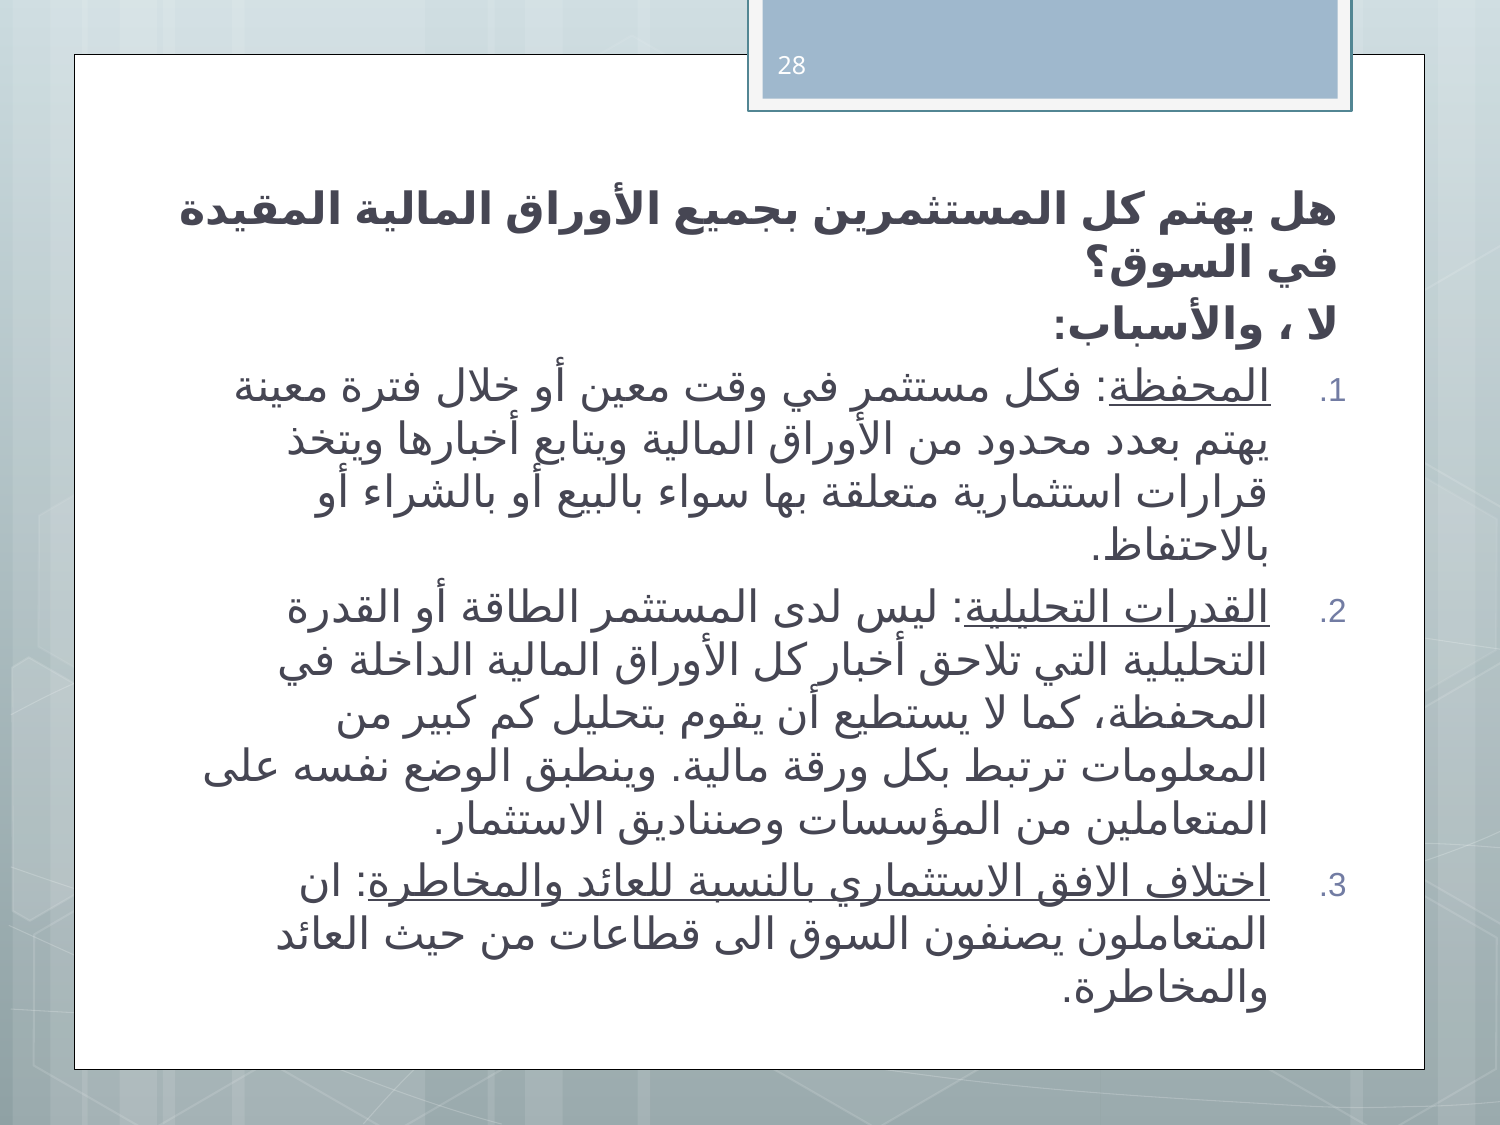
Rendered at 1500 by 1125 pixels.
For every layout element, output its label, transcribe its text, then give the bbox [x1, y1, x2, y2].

slide_number 28 [762, 36, 982, 97]
list هل يهتم كل المستثمرين بجميع الأوراق المالية المقيدة في السوق؟ لا ، والأسباب: المحفظة: فكل مستثمر في وقت معين أو خلال فترة معينة يهتم بعدد محدود من الأوراق المالية ويتابع أخبارها ويتخذ قرارات استثمارية متعلقة بها سواء بالبيع أو بالشراء أو بالاحتفاظ. القدرات التحليلية: ليس لدى المستثمر الطاقة أو القدرة التحليلية التي تلاحق أخبار كل الأوراق المالية الداخلة في المحفظة، كما لا يستطيع أن يقوم بتحليل كم كبير من المعلومات ترتبط بكل ورقة مالية. وينطبق الوضع نفسه على المتعاملين من المؤسسات وصنناديق الاستثمار. اختلاف الافق الاستثماري بالنسبة للعائد والمخاطرة: ان المتعاملون يصنفون السوق الى قطاعات من حيث العائد والمخاطرة. [135, 172, 1365, 1024]
